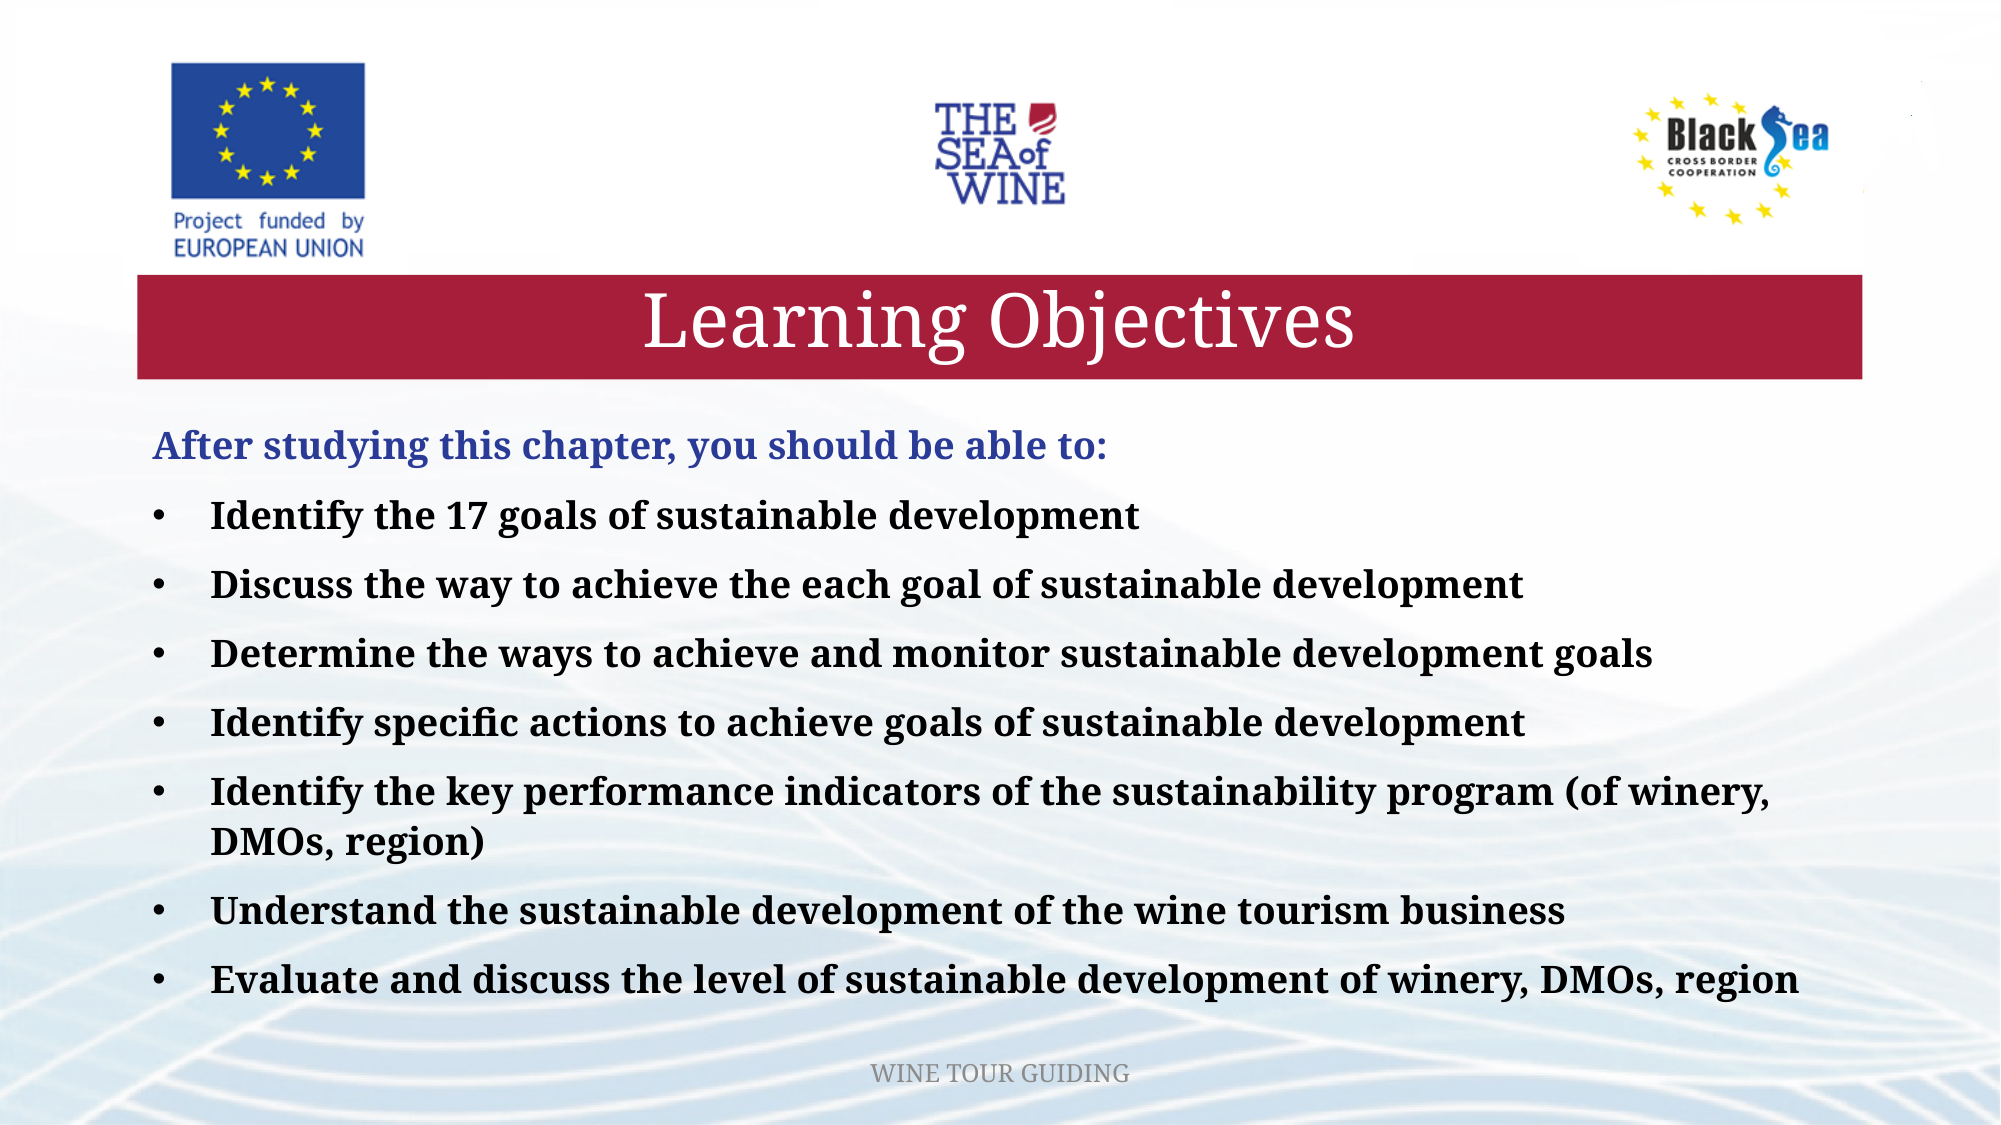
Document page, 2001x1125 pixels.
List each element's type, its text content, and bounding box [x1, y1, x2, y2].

title Learning Objectives [137, 274, 1863, 380]
footer WINE TOUR GUIDING [662, 1042, 1338, 1103]
list After studying this chapter, you should be able to: Identify the 17 goals of sustainable development Discuss the way to achieve the each goal of sustainable development Determine the ways to achieve and monitor sustainable development goals Identify specific actions to achieve goals of sustainable development Identify the key performance indicators of the sustainability program (of winery, DMOs, region) Understand the sustainable development of the wine tourism business Evaluate and discuss the level of sustainable development of winery, DMOs, region [137, 398, 1863, 1030]
picture [0, 0, 2001, 1125]
